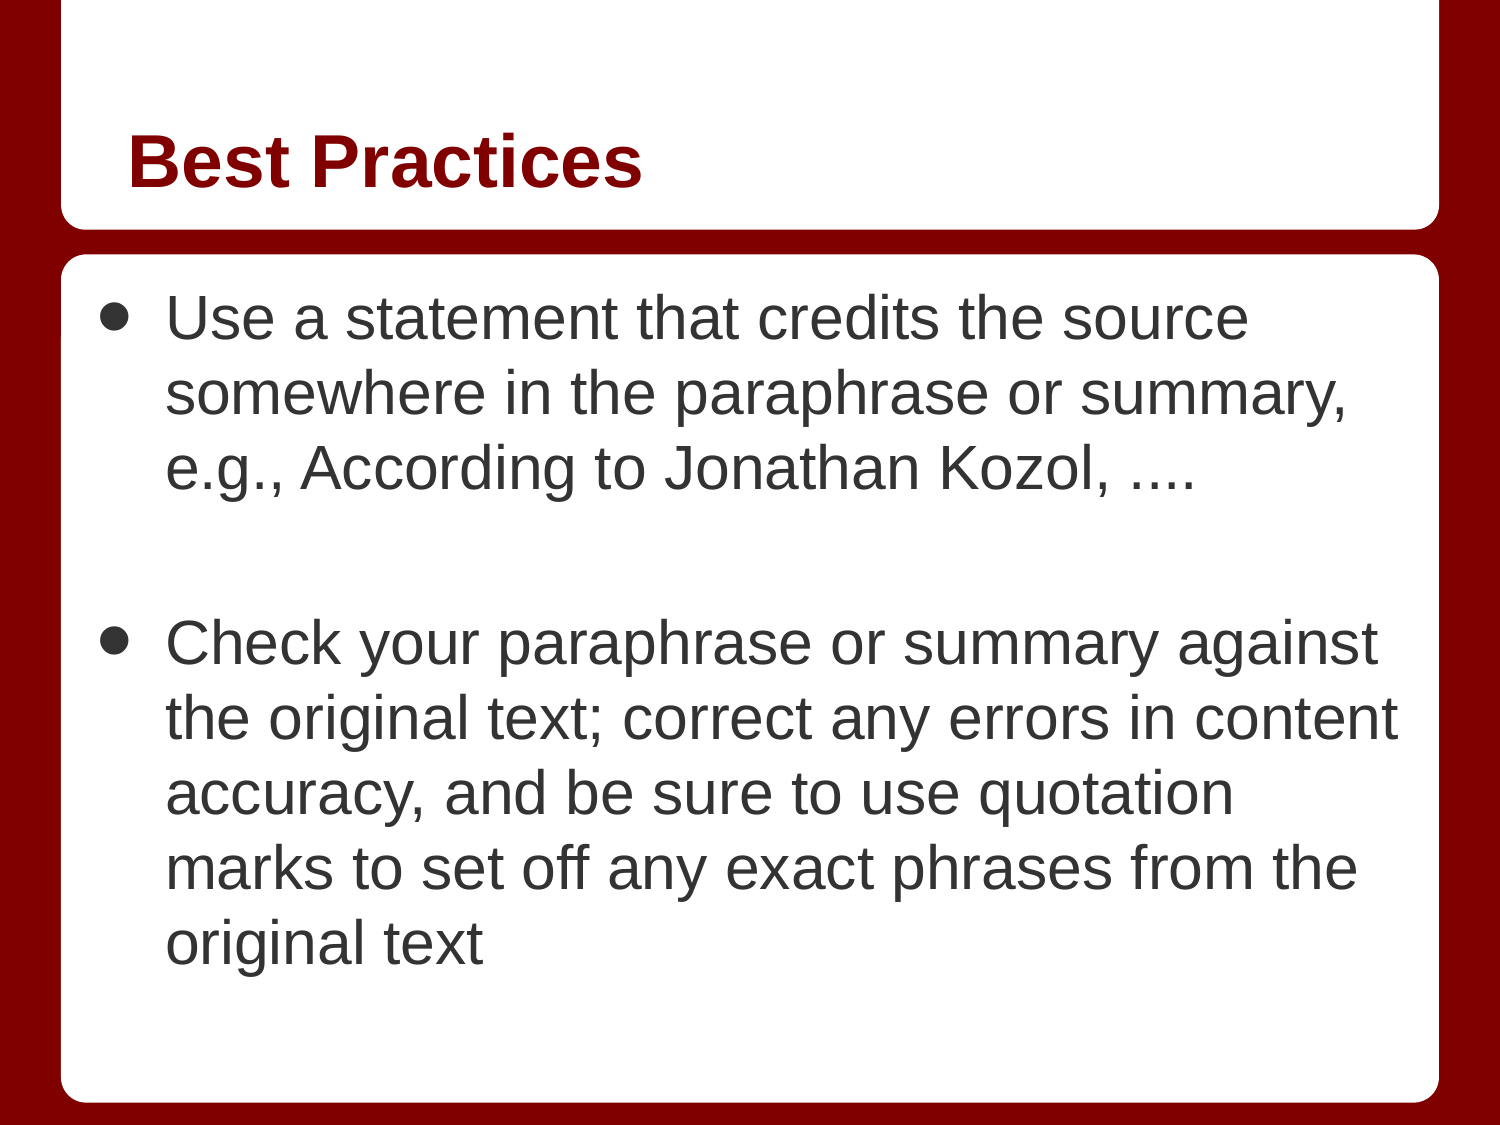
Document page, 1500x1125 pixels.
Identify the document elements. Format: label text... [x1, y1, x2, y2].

list Use a statement that credits the source somewhere in the paraphrase or summary, e.g., According to Jonathan Kozol, .... Check your paraphrase or summary against the original text; correct any errors in content accuracy, and be sure to use quotation marks to set off any exact phrases from the original text [75, 262, 1425, 993]
title Best Practices [75, 0, 1425, 218]
